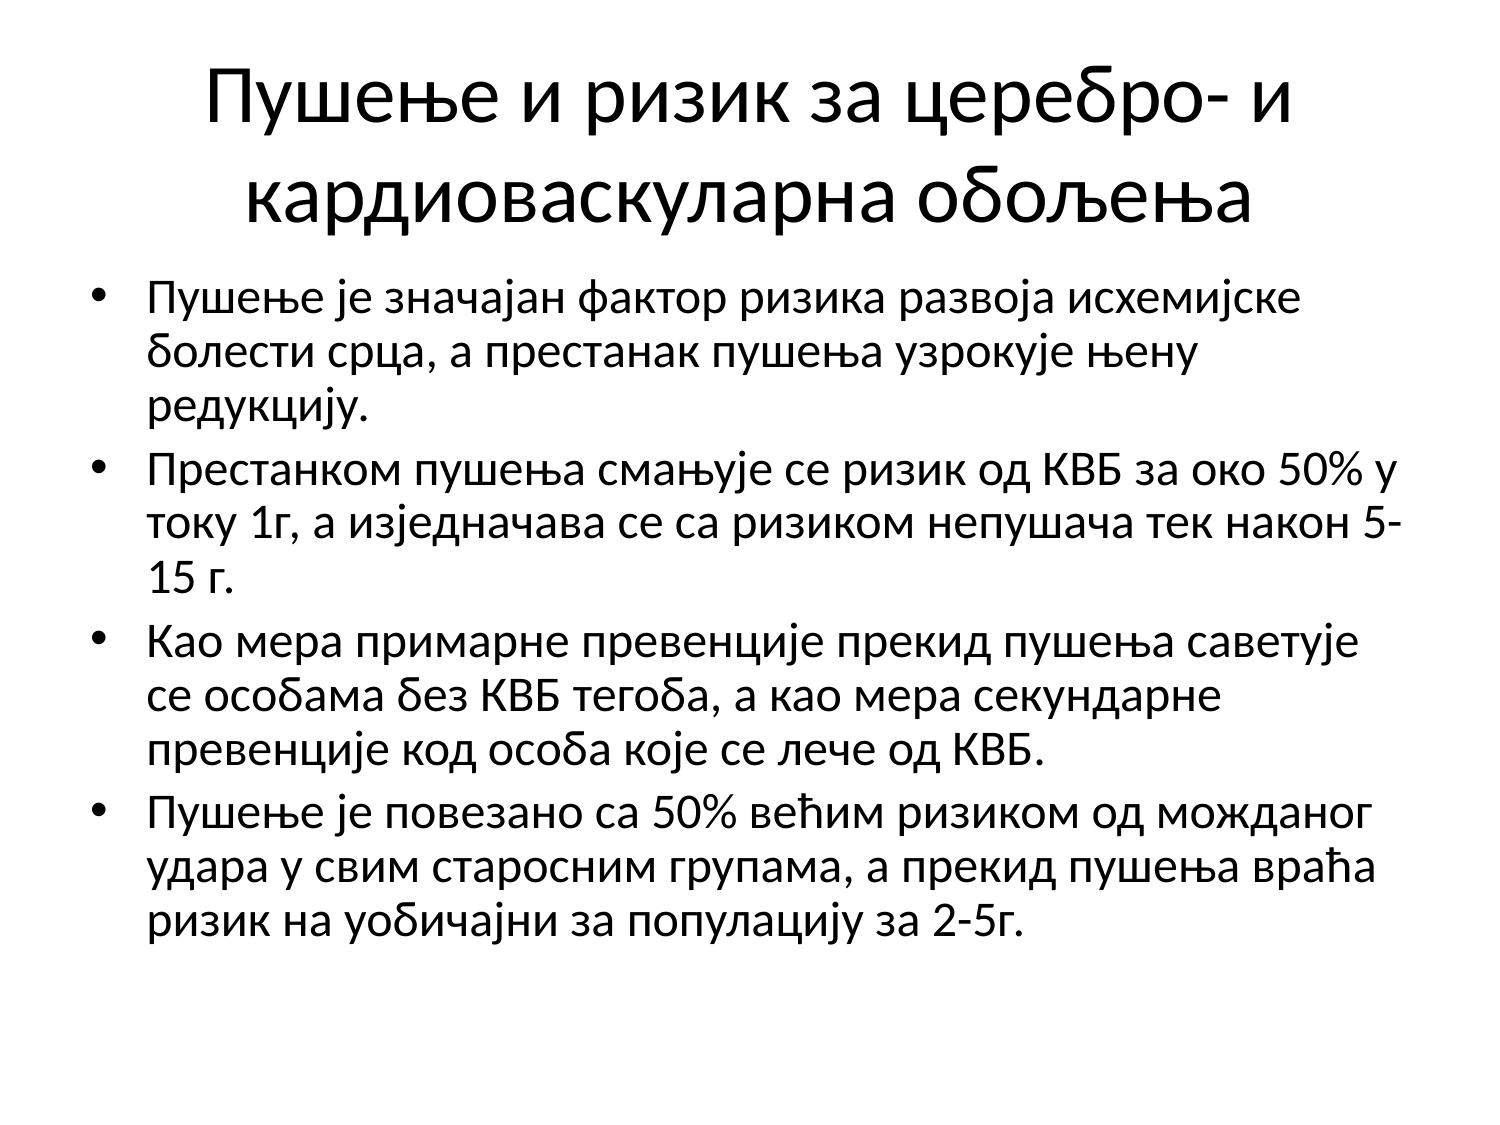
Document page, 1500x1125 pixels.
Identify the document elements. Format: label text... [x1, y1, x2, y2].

title Пушење и ризик за церебро- и кардиоваскуларна обољења [74, 44, 1426, 233]
list Пушење је значајан фактор ризика развоја исхемијске болести срца, а престанак пушења узрокује њену редукцију. Престанком пушења смањује се ризик од КВБ за око 50% у току 1г, а изједначава се са ризиком непушача тек након 5-15 г. Као мера примарне превенције прекид пушења саветује се особама без КВБ тегоба, а као мера секундарне превенције код особа које се лече од КВБ. Пушење је повезано са 50% већим ризиком од можданог удара у свим старосним групама, а прекид пушења враћа ризик на уобичајни за популацију за 2-5г. [74, 262, 1426, 1006]
